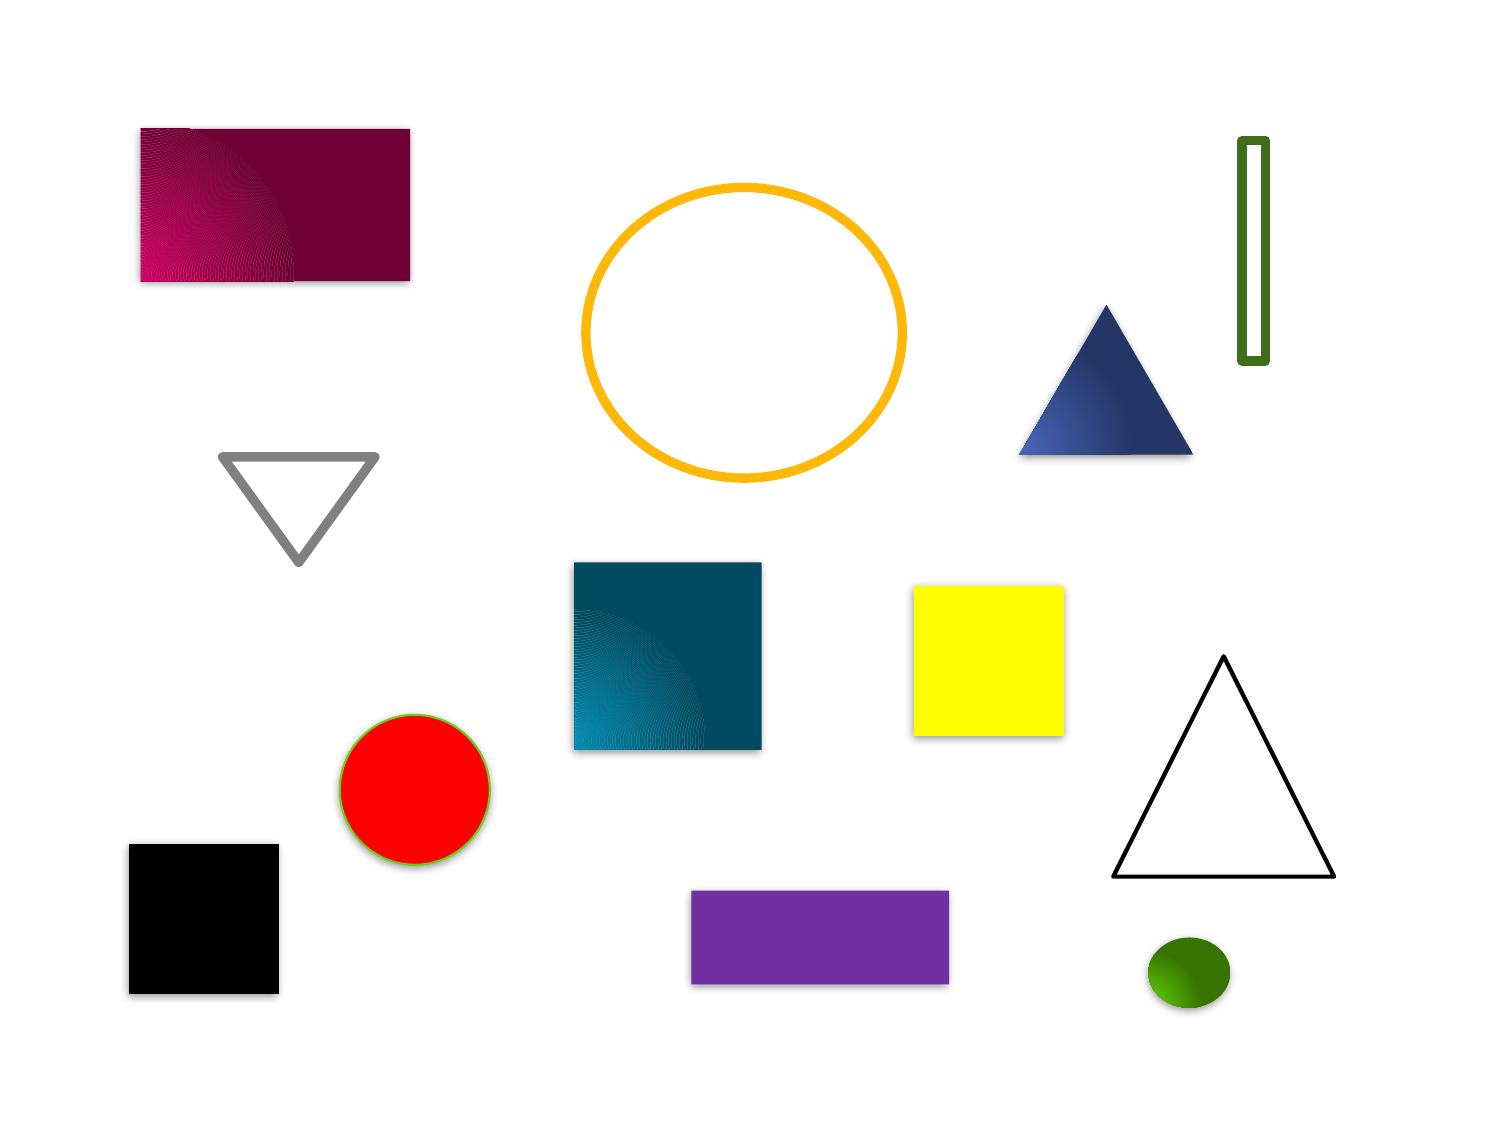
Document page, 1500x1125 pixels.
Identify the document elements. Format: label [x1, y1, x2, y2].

text_box [1111, 654, 1336, 879]
text_box [140, 128, 411, 282]
text_box [1148, 937, 1231, 1008]
text_box [220, 454, 377, 565]
text_box [1240, 139, 1268, 363]
text_box [691, 890, 950, 985]
text_box [338, 713, 491, 866]
text_box [574, 562, 762, 750]
text_box [128, 843, 279, 994]
text_box [583, 185, 905, 481]
text_box [913, 585, 1064, 736]
text_box [1019, 304, 1194, 455]
